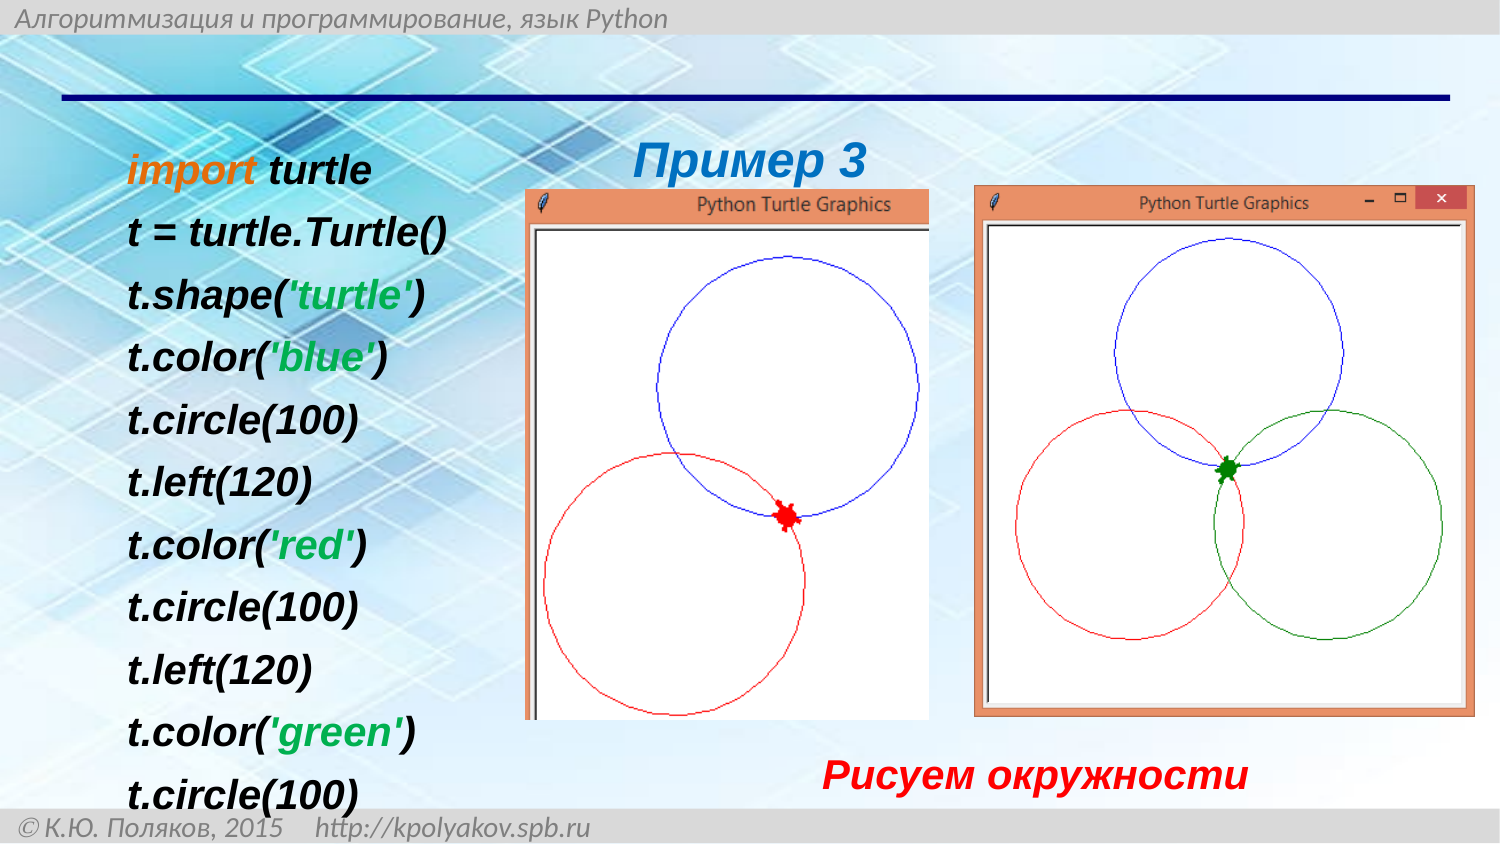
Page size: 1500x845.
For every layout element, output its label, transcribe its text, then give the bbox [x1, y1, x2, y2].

text_box import turtle t = turtle.Turtle() t.shape('turtle') t.color('blue') t.circle(100) t.left(120) t.color('red') t.circle(100) t.left(120) t.color('green') t.circle(100) [112, 193, 502, 825]
text_box Рисуем окружности [726, 740, 1345, 806]
text_box Пример 3 [63, 121, 1437, 193]
text_box [501, 11, 1441, 96]
picture [0, 35, 1500, 808]
